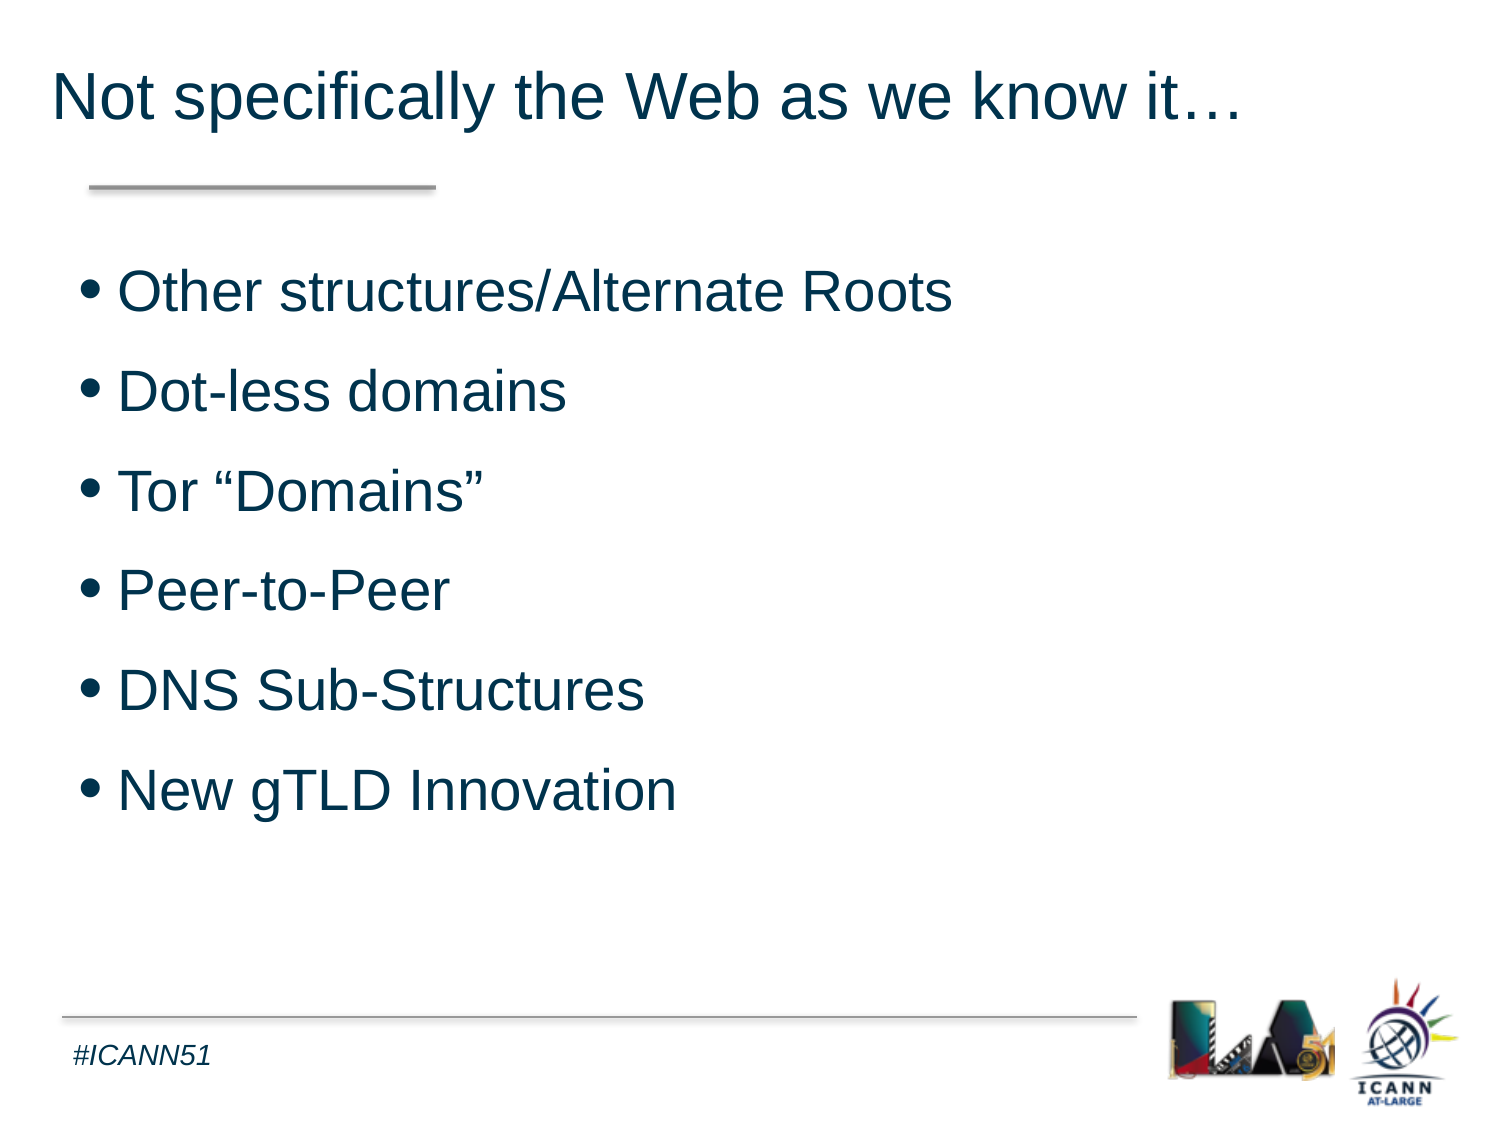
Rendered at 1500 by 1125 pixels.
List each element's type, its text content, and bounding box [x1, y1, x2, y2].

list Other structures/Alternate Roots Dot-less domains Tor “Domains” Peer-to-Peer DNS Sub-Structures New gTLD Innovation [50, 249, 1450, 969]
list Not specifically the Web as we know it… [23, 50, 1450, 150]
picture [1167, 974, 1462, 1110]
